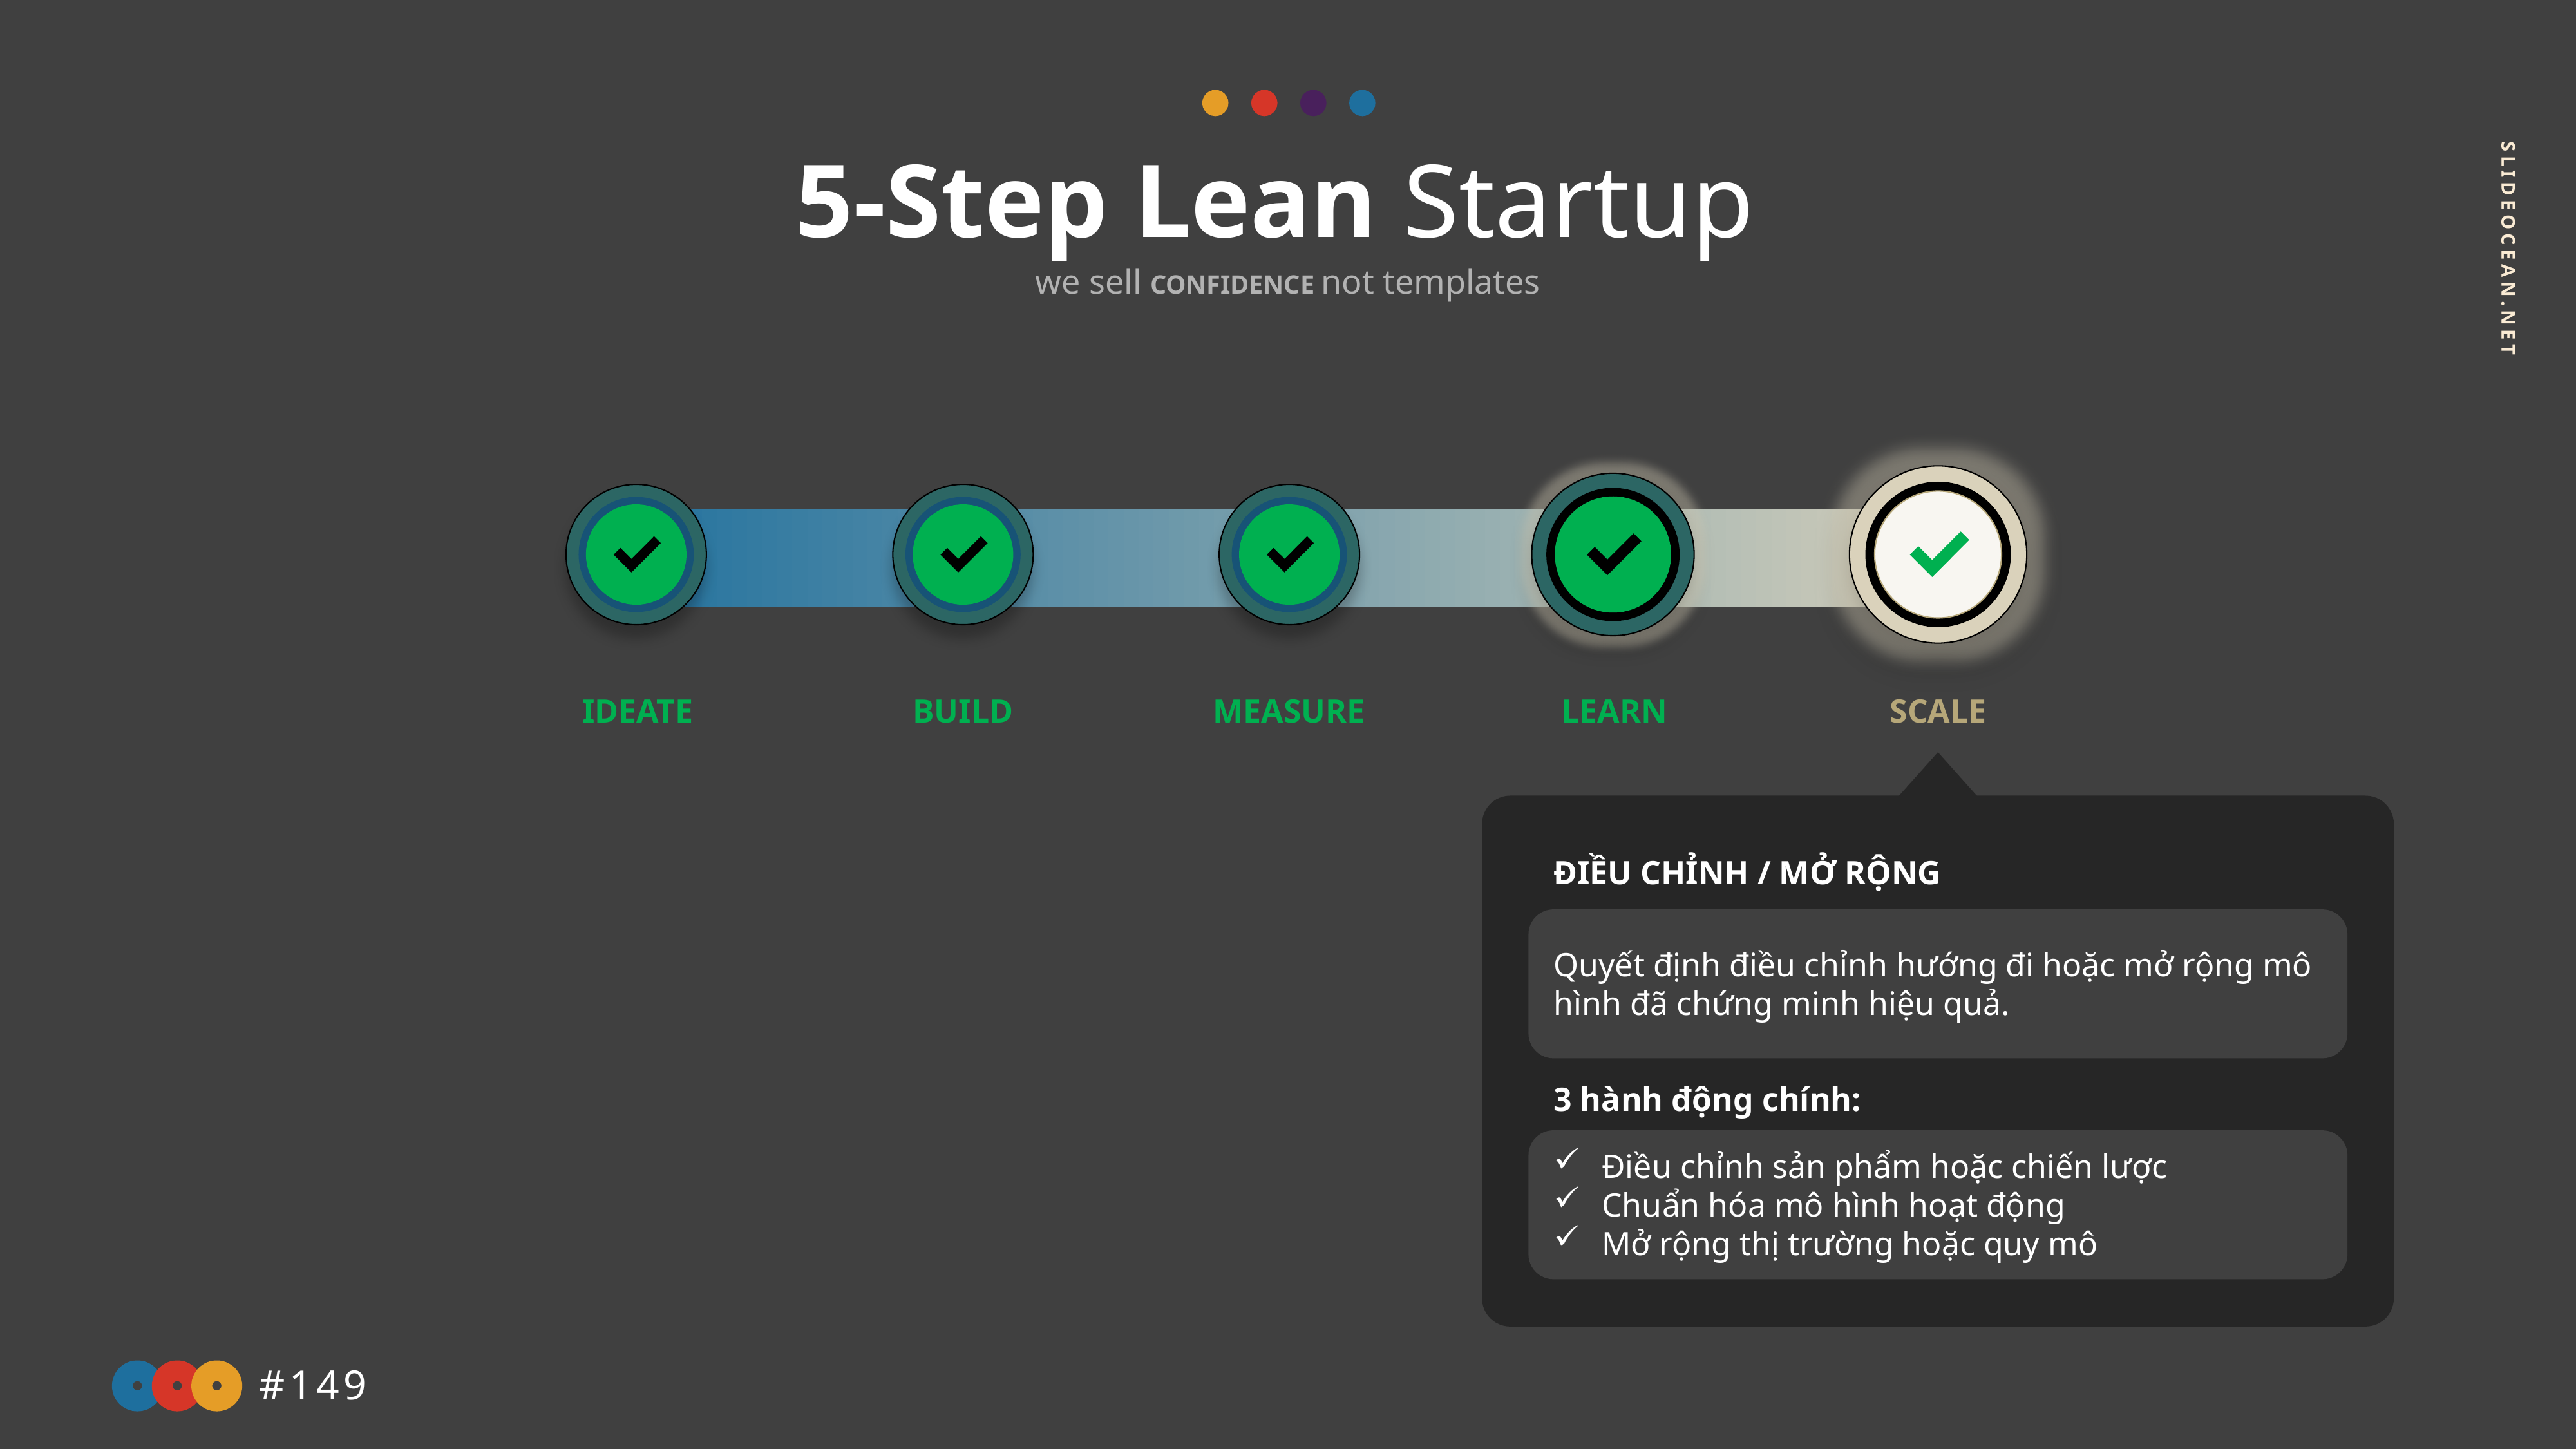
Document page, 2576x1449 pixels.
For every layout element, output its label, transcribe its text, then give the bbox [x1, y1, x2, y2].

text_box [1360, 508, 1525, 608]
text_box BUILD [791, 686, 1117, 734]
text_box [1299, 89, 1328, 117]
text_box [1348, 89, 1377, 117]
text_box MEASURE [1117, 686, 1443, 734]
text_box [1849, 465, 2027, 644]
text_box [565, 484, 707, 625]
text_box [1218, 484, 1360, 625]
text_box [1481, 752, 2394, 1327]
text_box [707, 508, 892, 608]
text_box #149 [259, 1359, 1142, 1408]
text_box 5-Step Lean Startup [786, 131, 1790, 263]
text_box IDEATE [467, 686, 791, 734]
text_box LEARN [1443, 686, 1786, 734]
text_box [1201, 89, 1230, 117]
text_box we sell CONFIDENCE not templates [1026, 255, 1550, 306]
text_box [1250, 89, 1279, 117]
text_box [892, 484, 1034, 625]
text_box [1531, 473, 1695, 636]
text_box [1701, 508, 1829, 608]
text_box [1034, 508, 1218, 608]
text_box SCALE [1786, 686, 2110, 734]
